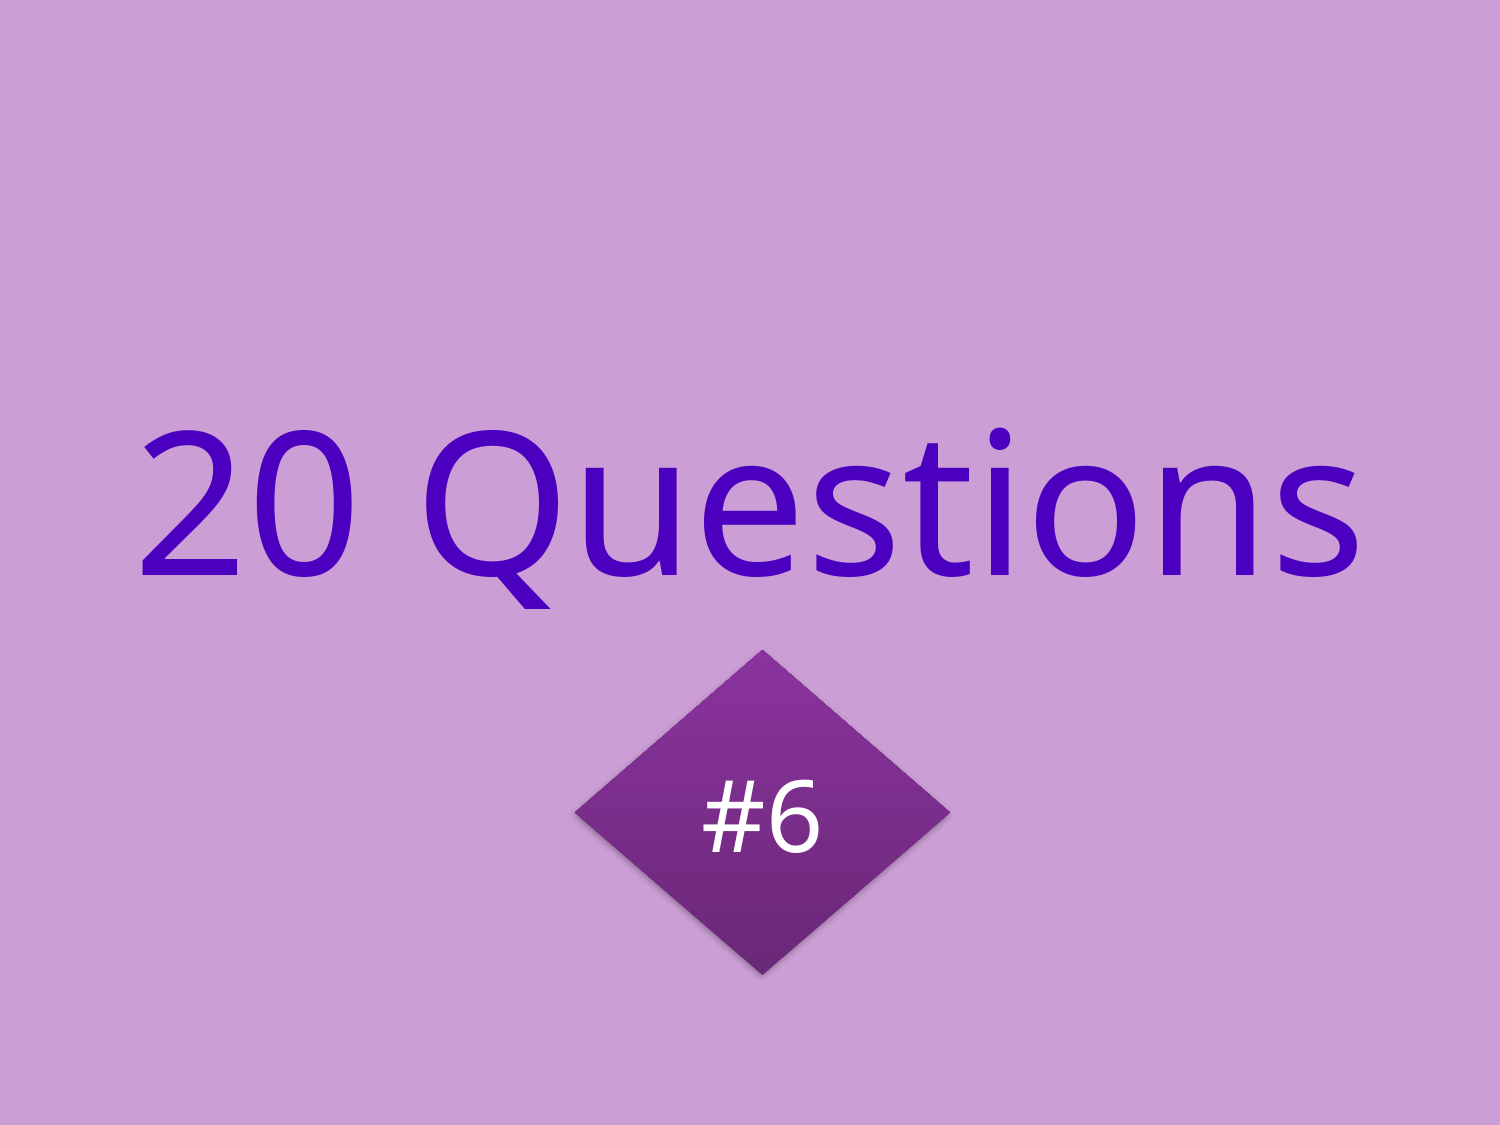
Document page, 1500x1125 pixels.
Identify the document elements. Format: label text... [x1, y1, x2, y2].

title 20 Questions [112, 424, 1388, 667]
text_box #6 [574, 650, 950, 976]
